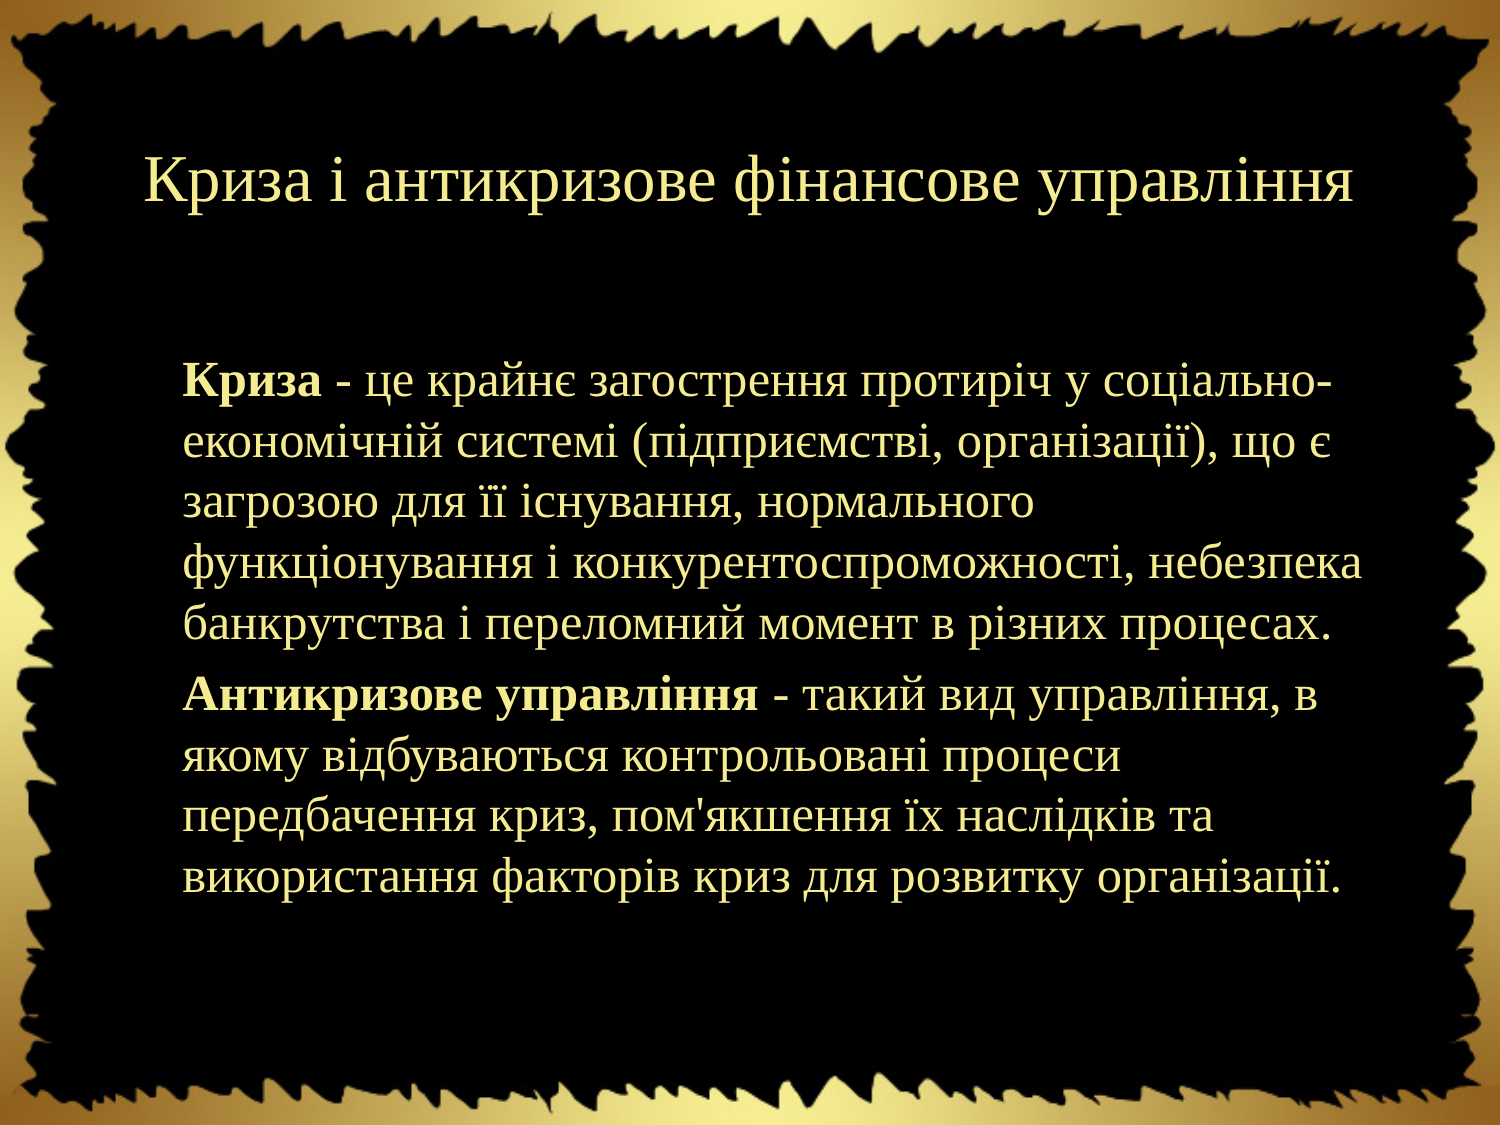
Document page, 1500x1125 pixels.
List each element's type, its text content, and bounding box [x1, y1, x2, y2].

list Криза - це крайнє загострення протиріч у соціально-економічній системі (підприємстві, організації), що є загрозою для її існування, нормального функціонування і конкурентоспроможності, небезпека банкрутства і переломний момент в різних процесах. Антикризове управління - такий вид управління, в якому відбуваються контрольовані процеси передбачення криз, пом'якшення їх наслідків та використання факторів криз для розвитку організації. [112, 338, 1388, 926]
title Криза і антикризове фінансове управління [112, 87, 1388, 263]
picture [0, 0, 1500, 1125]
